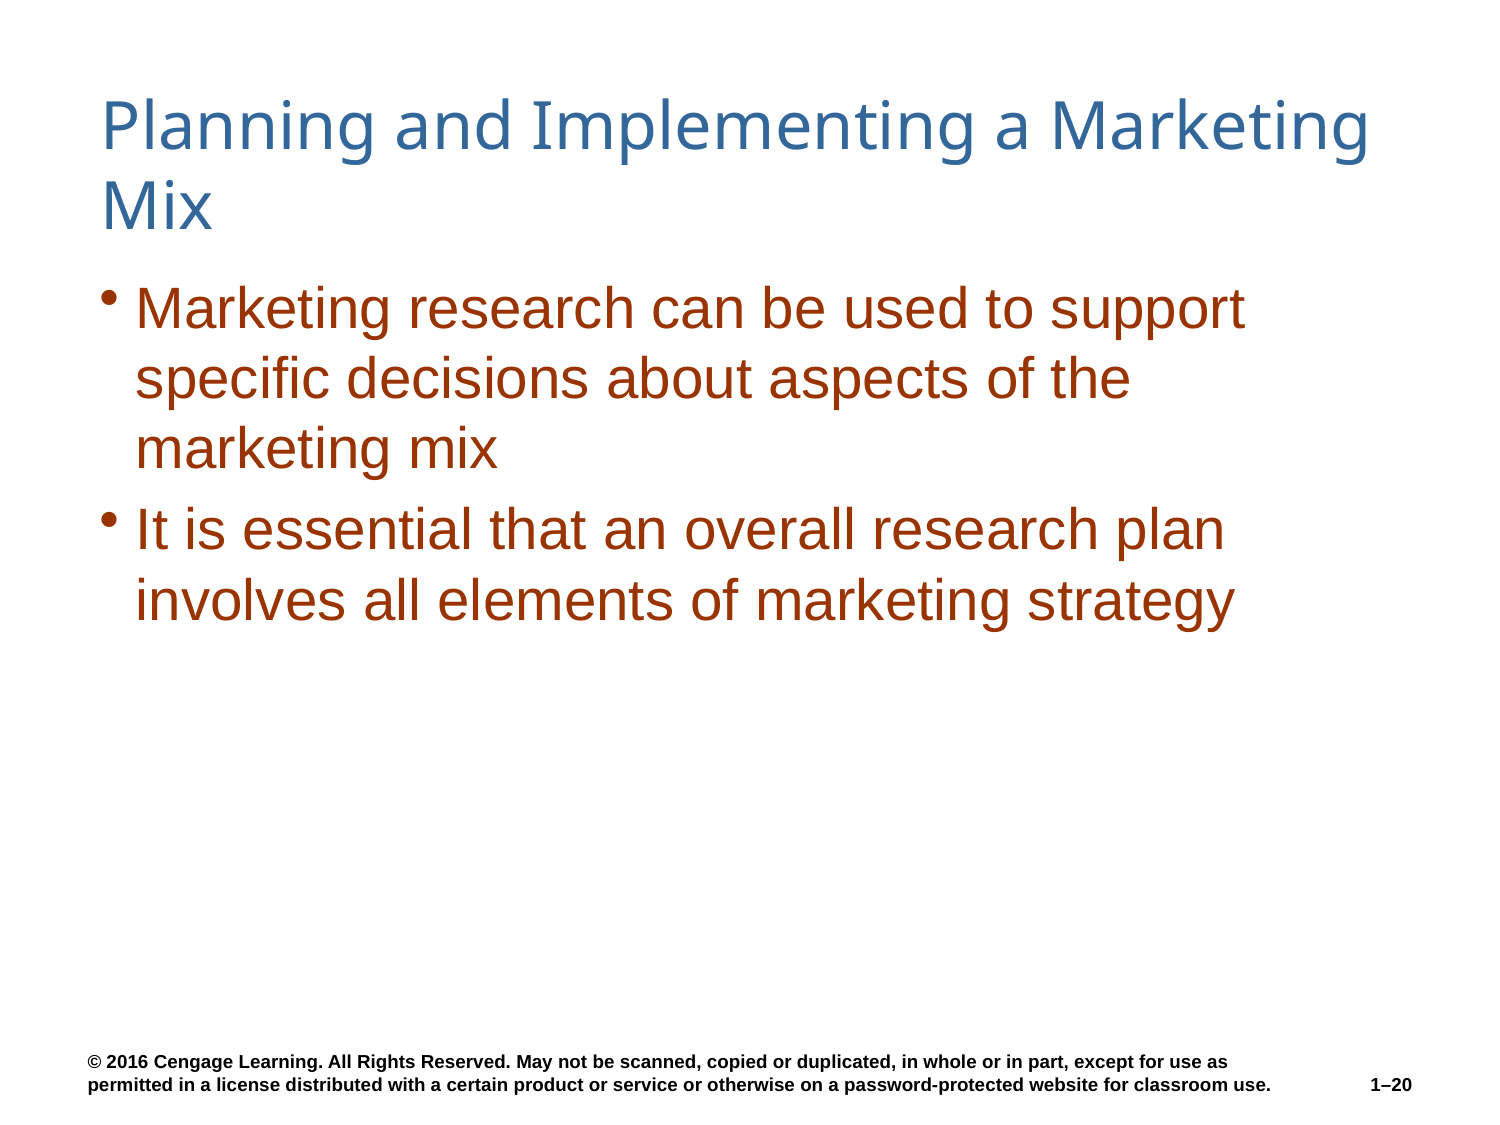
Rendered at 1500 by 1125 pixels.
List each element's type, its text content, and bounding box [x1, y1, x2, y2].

slide_number 1–20 [1050, 1042, 1413, 1103]
title Planning and Implementing a Marketing Mix [85, 75, 1411, 171]
list Marketing research can be used to support specific decisions about aspects of the marketing mix It is essential that an overall research plan involves all elements of marketing strategy [84, 262, 1414, 1013]
footer © 2016 Cengage Learning. All Rights Reserved. May not be scanned, copied or duplicated, in whole or in part, except for use as permitted in a license distributed with a certain product or service or otherwise on a password-protected website for classroom use. [87, 1057, 1050, 1103]
